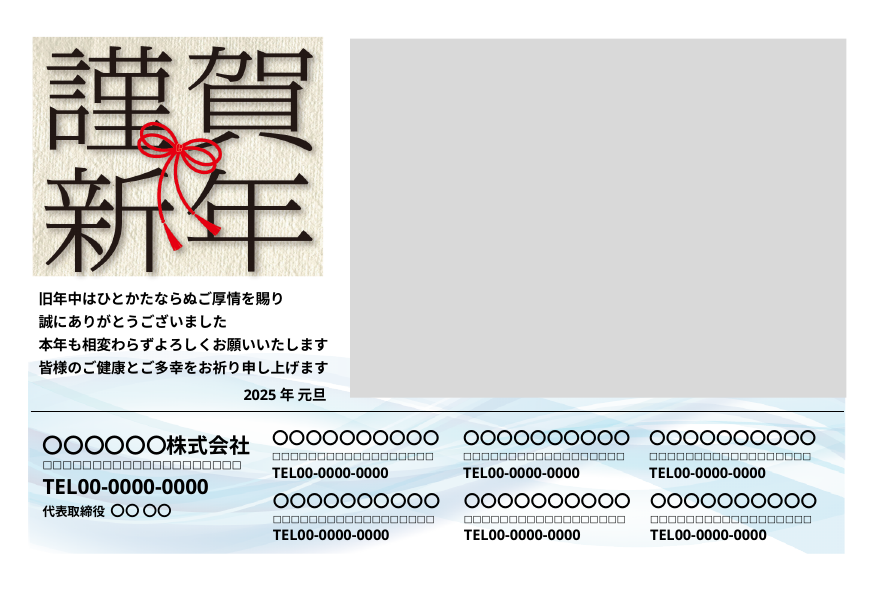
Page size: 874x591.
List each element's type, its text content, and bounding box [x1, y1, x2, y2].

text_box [257, 421, 448, 489]
text_box 代表取締役 〇〇 〇〇 [27, 486, 258, 527]
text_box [449, 483, 635, 552]
text_box 〇〇〇〇〇〇株式会社 [27, 425, 257, 451]
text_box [634, 421, 857, 489]
picture [17, 27, 846, 591]
text_box □□□□□□□□□□□□□□□□□□□□ [27, 451, 257, 466]
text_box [635, 483, 865, 552]
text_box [448, 421, 634, 489]
text_box [349, 38, 847, 399]
text_box 2025年 元旦 [95, 370, 342, 410]
text_box TEL00-0000-0000 [27, 466, 257, 486]
text_box 旧年中はひとかたならぬご厚情を賜り 誠にありがとうございました 本年も相変わらずよろしくお願いいたします 皆様のご健康とご多幸をお祈り申し上げます [23, 276, 553, 384]
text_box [258, 483, 449, 552]
